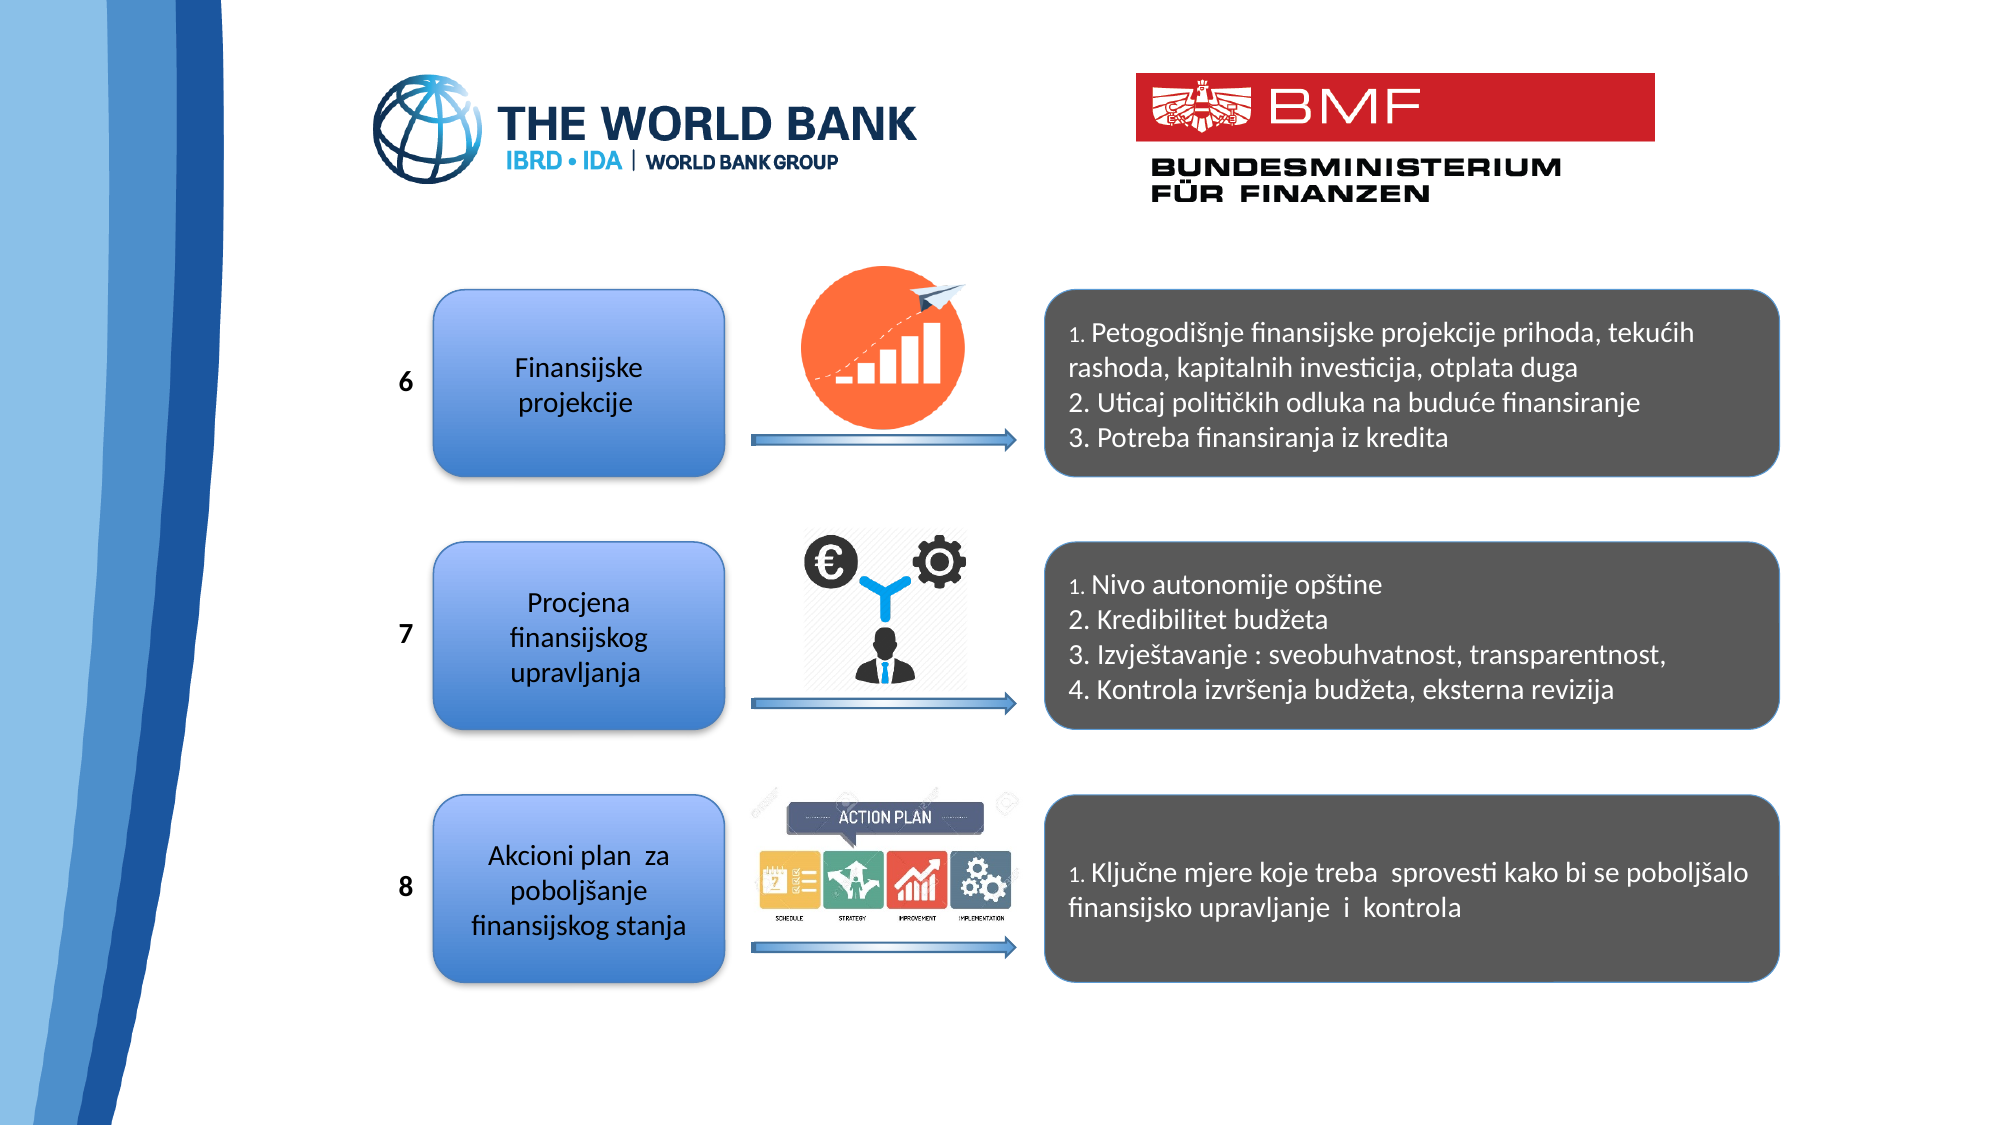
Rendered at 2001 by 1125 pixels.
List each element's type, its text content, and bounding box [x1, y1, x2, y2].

table_header 7 [344, 618, 427, 651]
text_box 1. Nivo autonomije opštine 2. Kredibilitet budžeta 3. Izvještavanje : sveobuhvatnost, transparentnost, 4. Kontrola izvršenja budžeta, eksterna revizija [1044, 541, 1781, 730]
text_box [751, 944, 1017, 960]
text_box Procjena finansijskog upravljanja [433, 541, 725, 730]
picture [1136, 73, 1655, 202]
picture [802, 526, 968, 692]
text_box [751, 428, 1017, 452]
picture [743, 780, 1027, 944]
table_header 6 [344, 366, 427, 398]
picture [370, 73, 917, 185]
picture [801, 266, 966, 430]
text_box 1. Ključne mjere koje treba sprovesti kako bi se poboljšalo finansijsko upravljanje i kontrola [1044, 794, 1781, 983]
picture [0, 0, 224, 1125]
text_box Akcioni plan za poboljšanje finansijskog stanja [433, 794, 725, 983]
table_header 8 [344, 871, 427, 904]
text_box Finansijske projekcije [433, 289, 725, 477]
text_box [751, 691, 1017, 716]
text_box 1. Petogodišnje finansijske projekcije prihoda, tekućih rashoda, kapitalnih investicija, otplata duga 2. Uticaj političkih odluka na buduće finansiranje 3. Potreba finansiranja iz kredita [1044, 288, 1781, 478]
